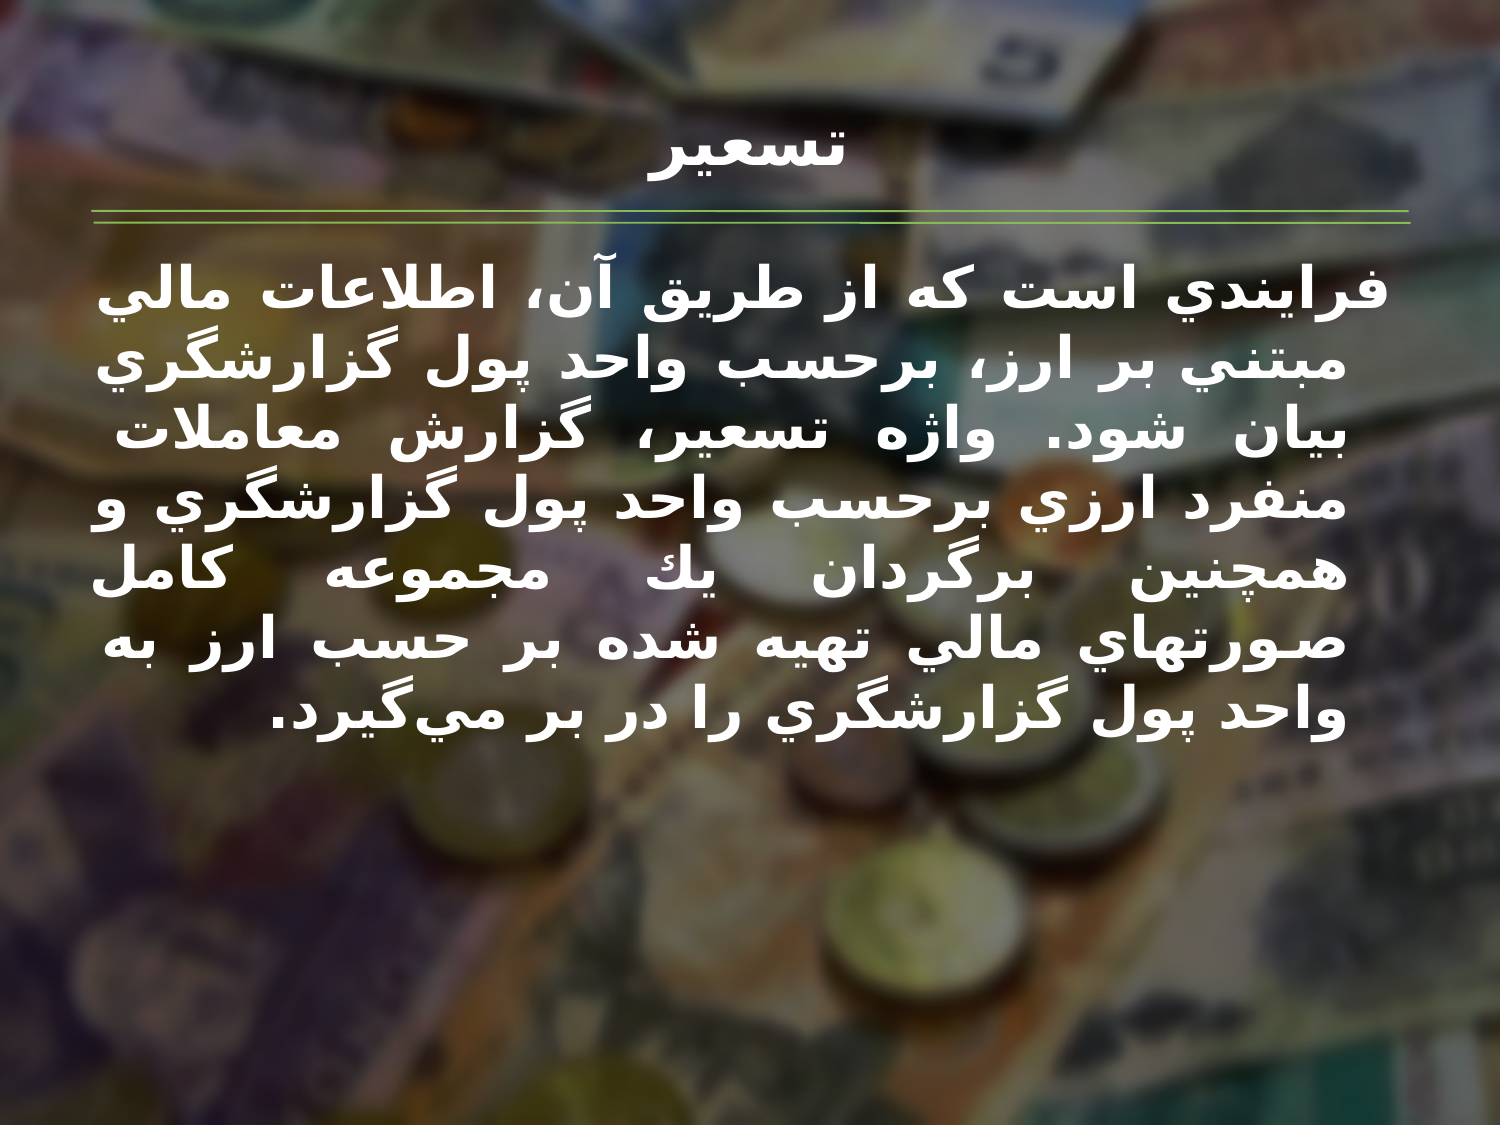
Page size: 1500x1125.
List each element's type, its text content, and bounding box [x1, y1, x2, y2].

list فرايندي‌ است‌ كه‌ از طريق‌ آن‌، اطلاعات‌ مالي‌ مبتني بر ارز، برحسب‌ واحد پول‌ گزارشگري‌ بيان‌ شود. واژه‌ تسعير، گزارش‌ معاملات‌ منفرد ارزي‌ برحسب‌ واحد پول‌ گزارشگري‌ و همچنين‌ برگردان‌ يك‌ مجموعه‌ كامل‌ صورتهاي‌ مالي‌ تهيه‌ شده‌ بر حسب‌ ارز به‌ واحد پول‌ گزارشگري‌ را در بر مي‌گيرد. [75, 242, 1425, 986]
title تسعير [75, 45, 1425, 233]
picture [0, 0, 1500, 1125]
